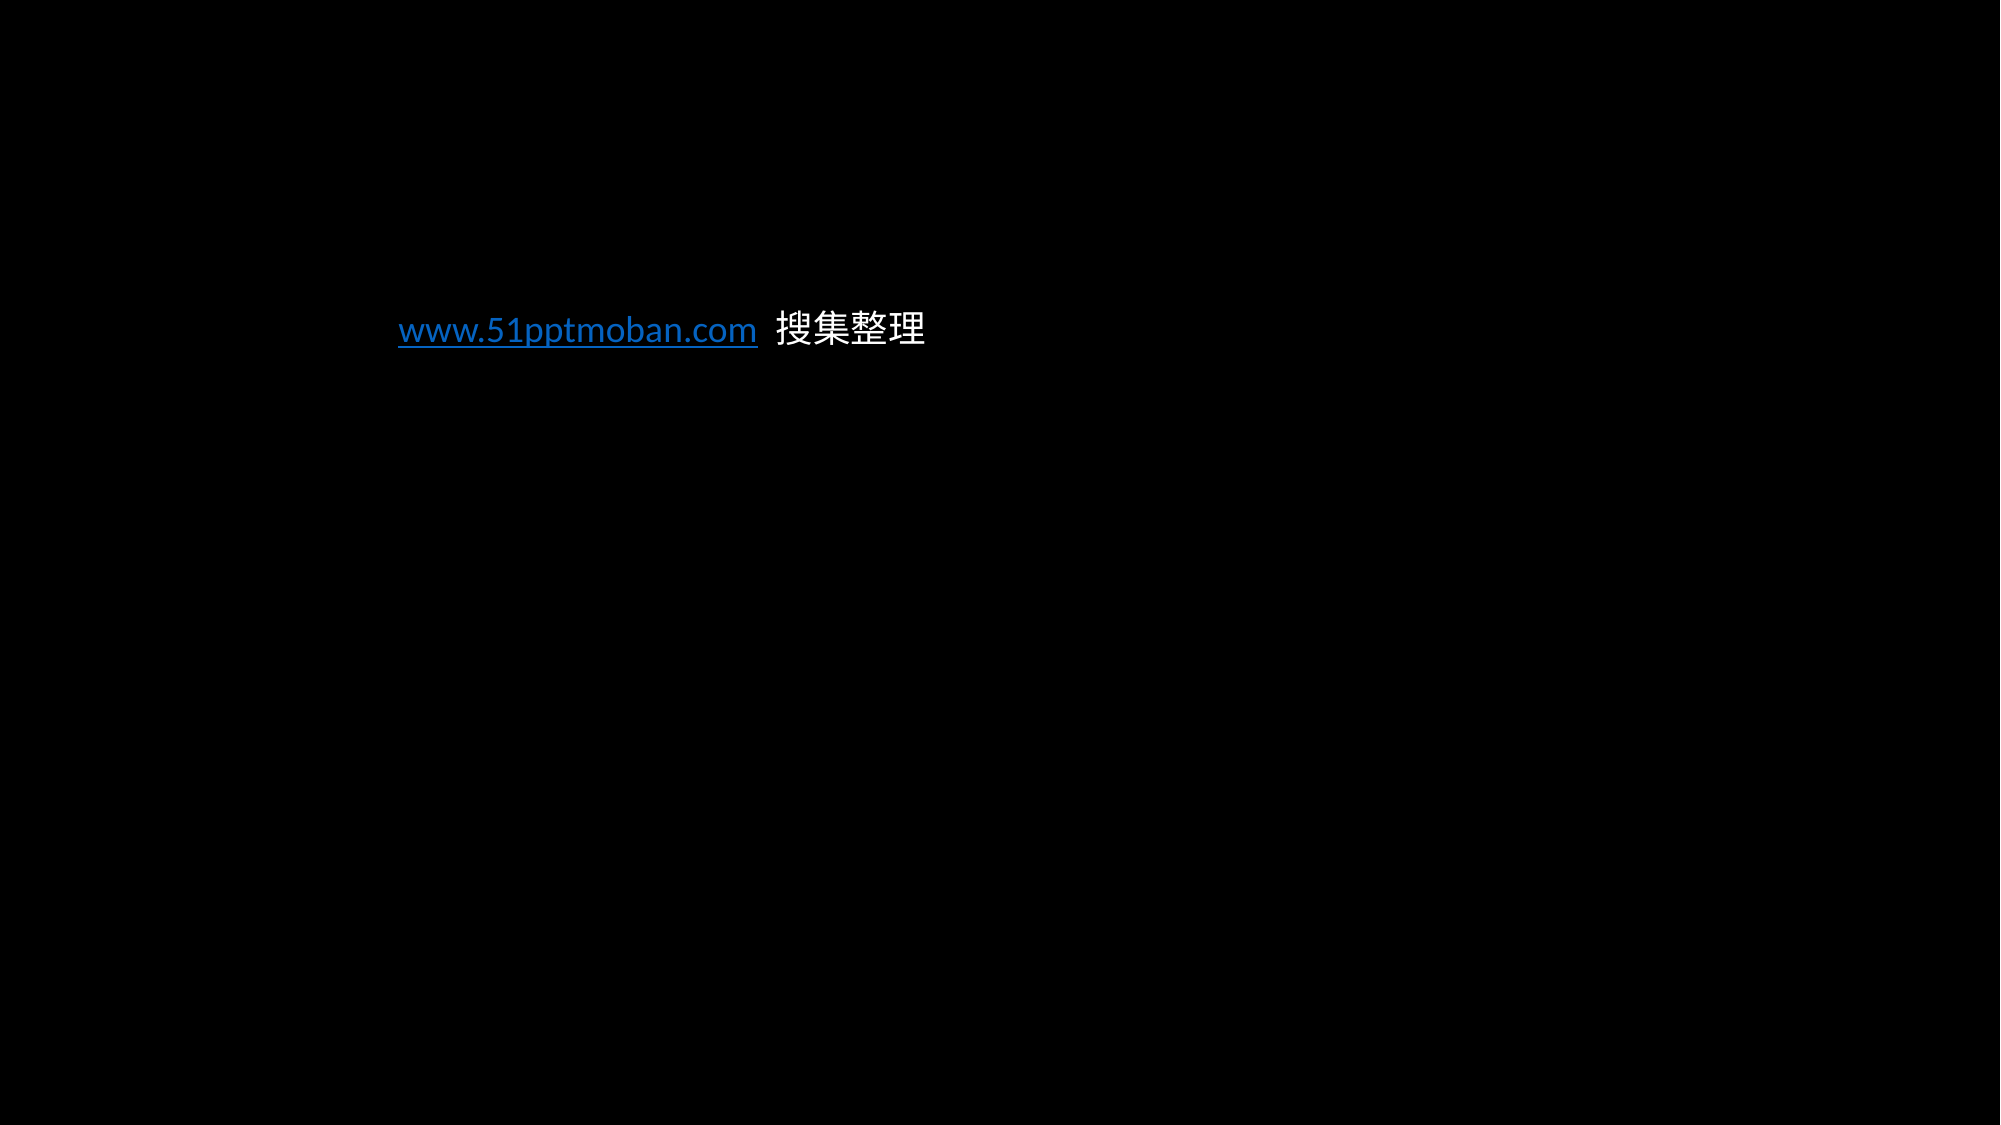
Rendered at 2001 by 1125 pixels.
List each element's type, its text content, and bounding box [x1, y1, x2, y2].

text_box www.51pptmoban.com 搜集整理 [383, 298, 949, 358]
